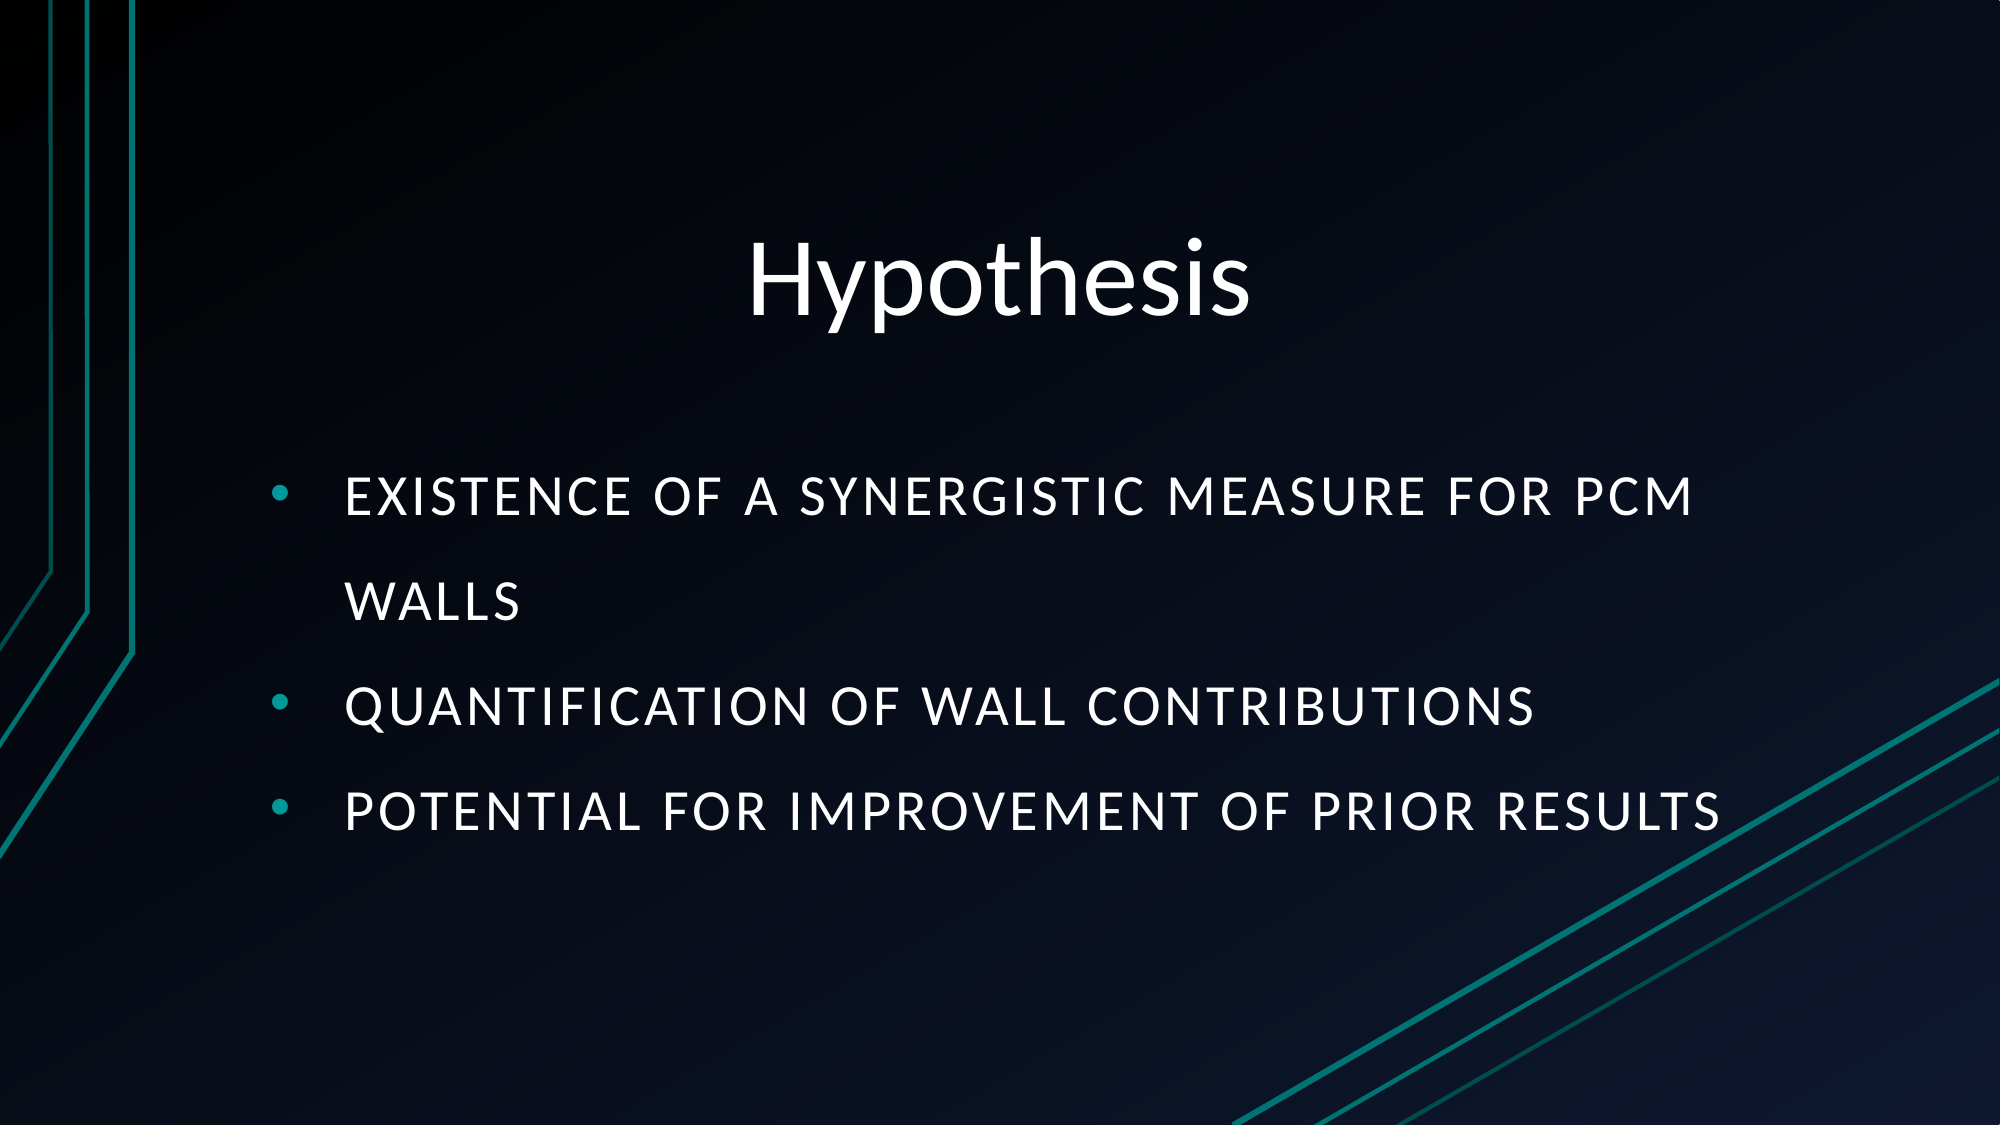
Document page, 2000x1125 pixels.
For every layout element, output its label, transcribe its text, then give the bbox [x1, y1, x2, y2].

list Existence of a synergistic measure for PCM walls Quantification of wall contributions Potential for improvement of prior results [249, 412, 1750, 863]
title Hypothesis [664, 200, 1336, 350]
